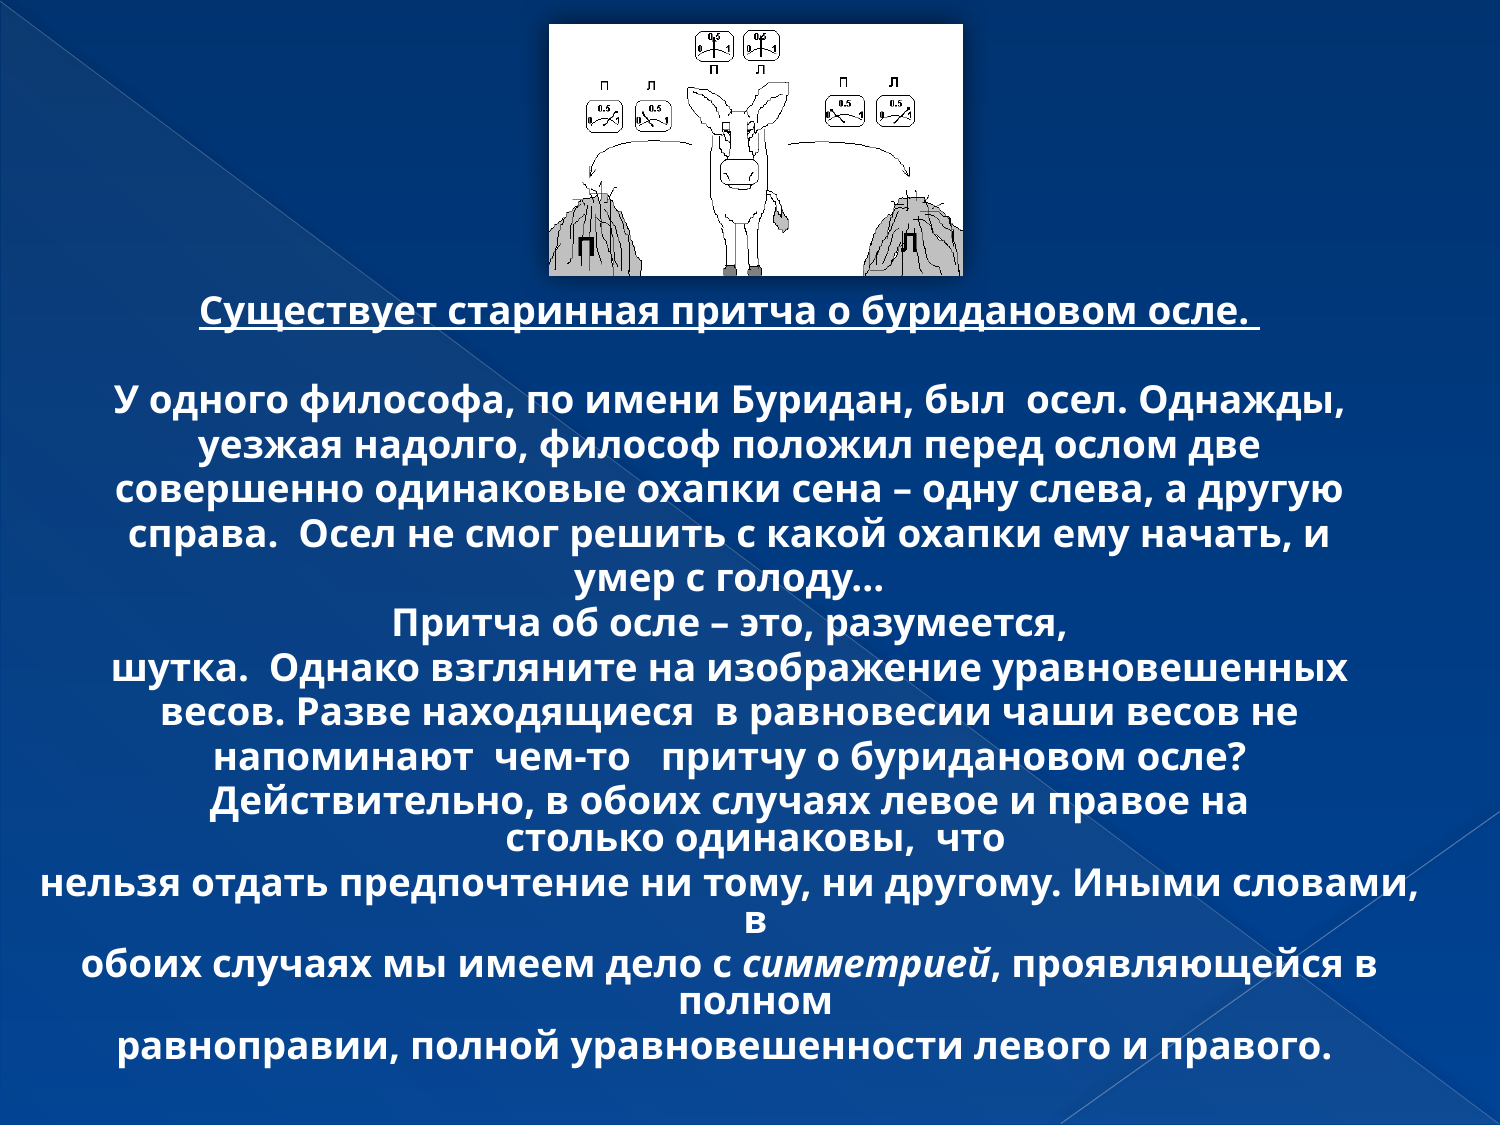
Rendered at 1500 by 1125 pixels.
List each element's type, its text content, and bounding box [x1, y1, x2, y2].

picture [549, 24, 963, 276]
list Существует старинная притча о буридановом осле. У одного философа, по имени Буридан, был осел. Однажды, уезжая надолго, философ положил перед ослом две совершенно одинаковые охапки сена – одну слева, а другую справа. Осел не смог решить с какой охапки ему начать, и умер с голоду… Притча об осле – это, разумеется, шутка. Однако взгляните на изображение уравновешенных весов. Разве находящиеся в равновесии чаши весов не напоминают чем-то притчу о буридановом осле? Действительно, в обоих случаях левое и правое на столько одинаковы, что нельзя отдать предпочтение ни тому, ни другому. Иными словами, в обоих случаях мы имеем дело с симметрией, проявляющейся в полном равноправии, полной уравновешенности левого и правого. [0, 287, 1450, 1075]
